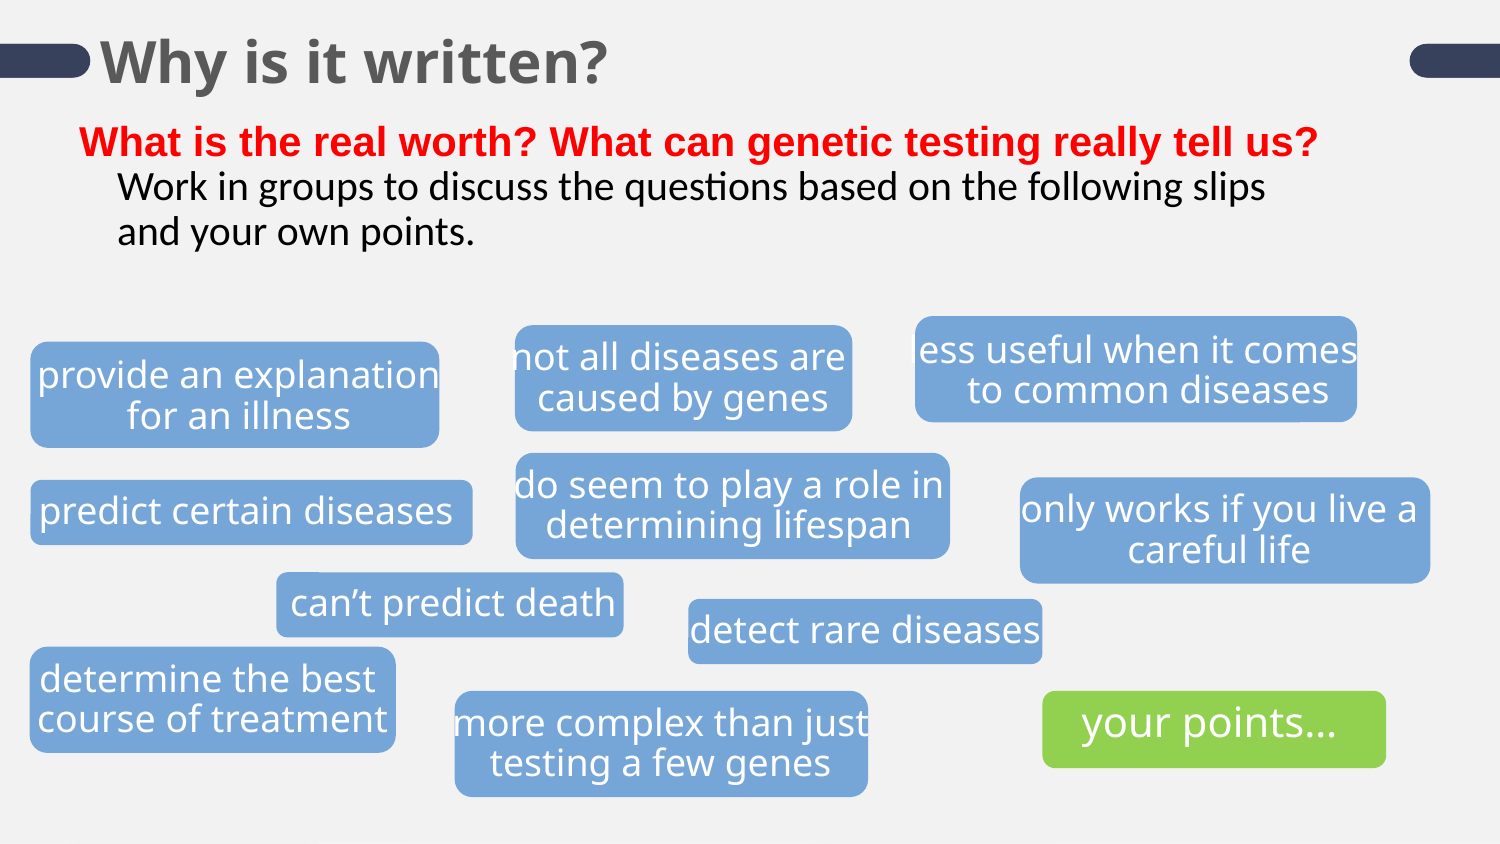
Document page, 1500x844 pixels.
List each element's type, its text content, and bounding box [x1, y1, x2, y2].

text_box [883, 315, 1394, 423]
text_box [664, 598, 1066, 665]
text_box [1409, 41, 1500, 80]
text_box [0, 479, 458, 546]
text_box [253, 572, 654, 638]
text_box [964, 477, 1475, 584]
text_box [2, 341, 476, 449]
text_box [395, 690, 927, 798]
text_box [1009, 690, 1410, 769]
text_box [0, 41, 93, 80]
text_box What is the real worth? What can genetic testing really tell us? Work in groups to discuss the questions based on the following slips and your own points. [64, 107, 1423, 263]
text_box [417, 324, 949, 432]
text_box Why is it written? [100, 28, 979, 91]
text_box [463, 452, 995, 560]
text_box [0, 646, 468, 754]
